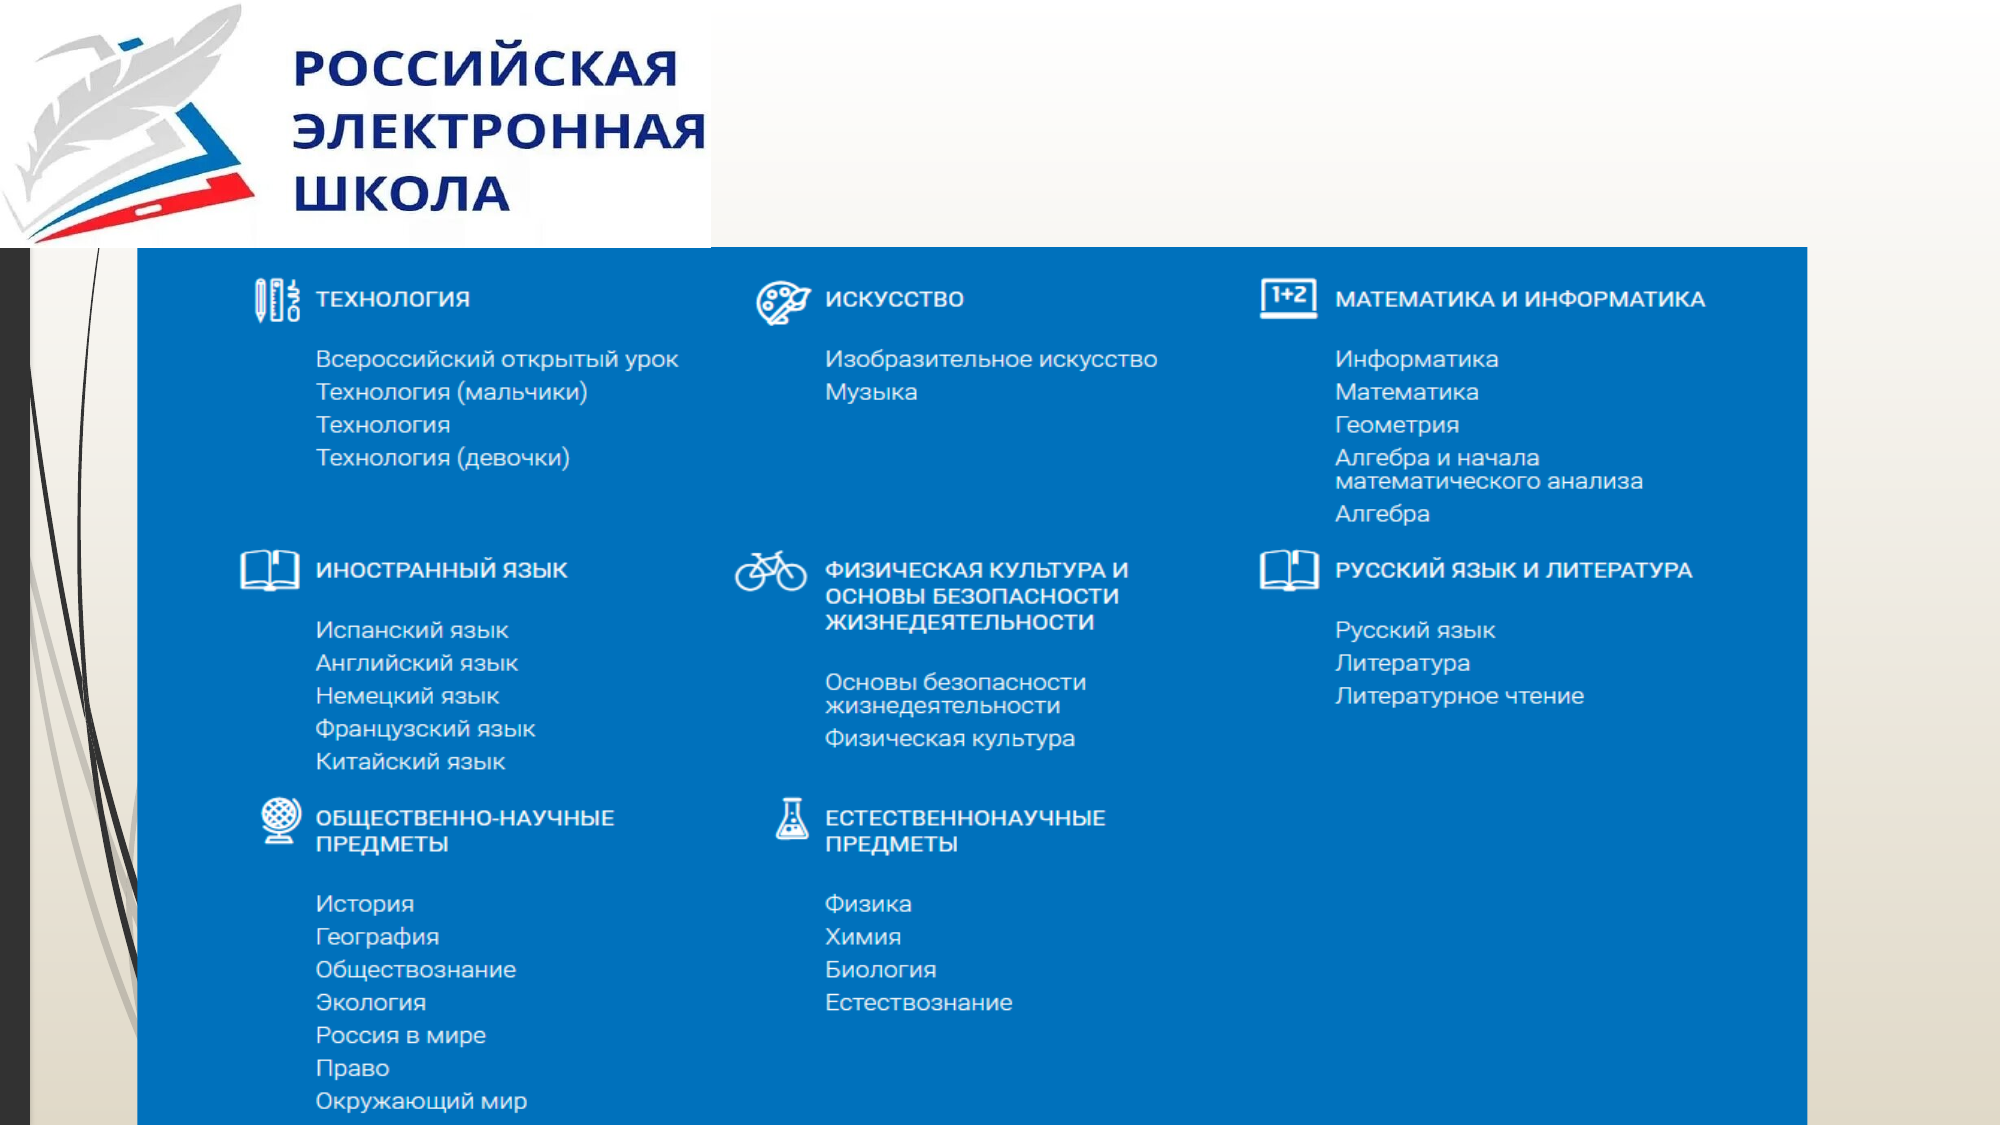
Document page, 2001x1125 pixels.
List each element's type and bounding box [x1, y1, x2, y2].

list [137, 247, 1808, 1125]
picture [0, 0, 711, 248]
